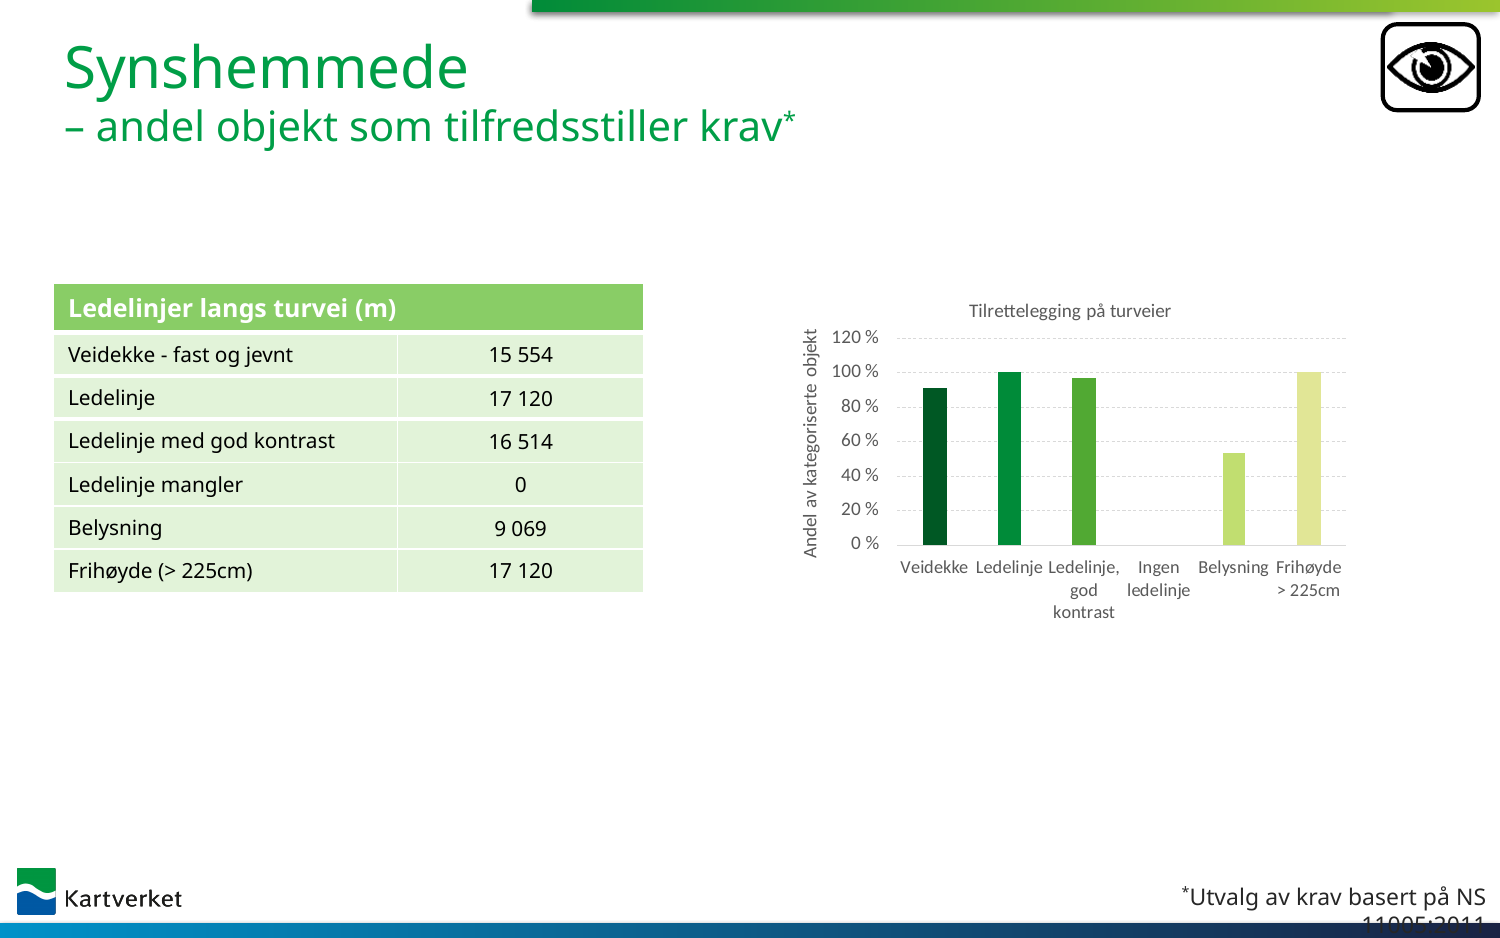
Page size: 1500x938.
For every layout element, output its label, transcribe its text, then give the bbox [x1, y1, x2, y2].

text_box *Utvalg av krav basert på NS 11005:2011 [1068, 873, 1500, 938]
table_cell Ledelinje mangler [54, 463, 397, 505]
table_cell 16 514 [398, 421, 643, 462]
table_cell 15 554 [398, 335, 643, 374]
text_box Synshemmede – andel objekt som tilfredsstiller krav* [49, 24, 1431, 158]
table_cell Ledelinje med god kontrast [54, 421, 397, 462]
table_cell Frihøyde (> 225cm) [54, 550, 397, 592]
table_cell 17 120 [398, 550, 643, 592]
table_header Ledelinjer langs turvei (m) [54, 284, 643, 330]
table_cell Veidekke - fast og jevnt [54, 335, 397, 374]
table_cell 17 120 [398, 378, 643, 417]
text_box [1382, 24, 1480, 111]
table_cell 0 [398, 463, 643, 505]
picture [791, 291, 1349, 630]
table_cell Belysning [54, 507, 397, 548]
table_cell 9 069 [398, 507, 643, 548]
table_cell Ledelinje [54, 378, 397, 417]
